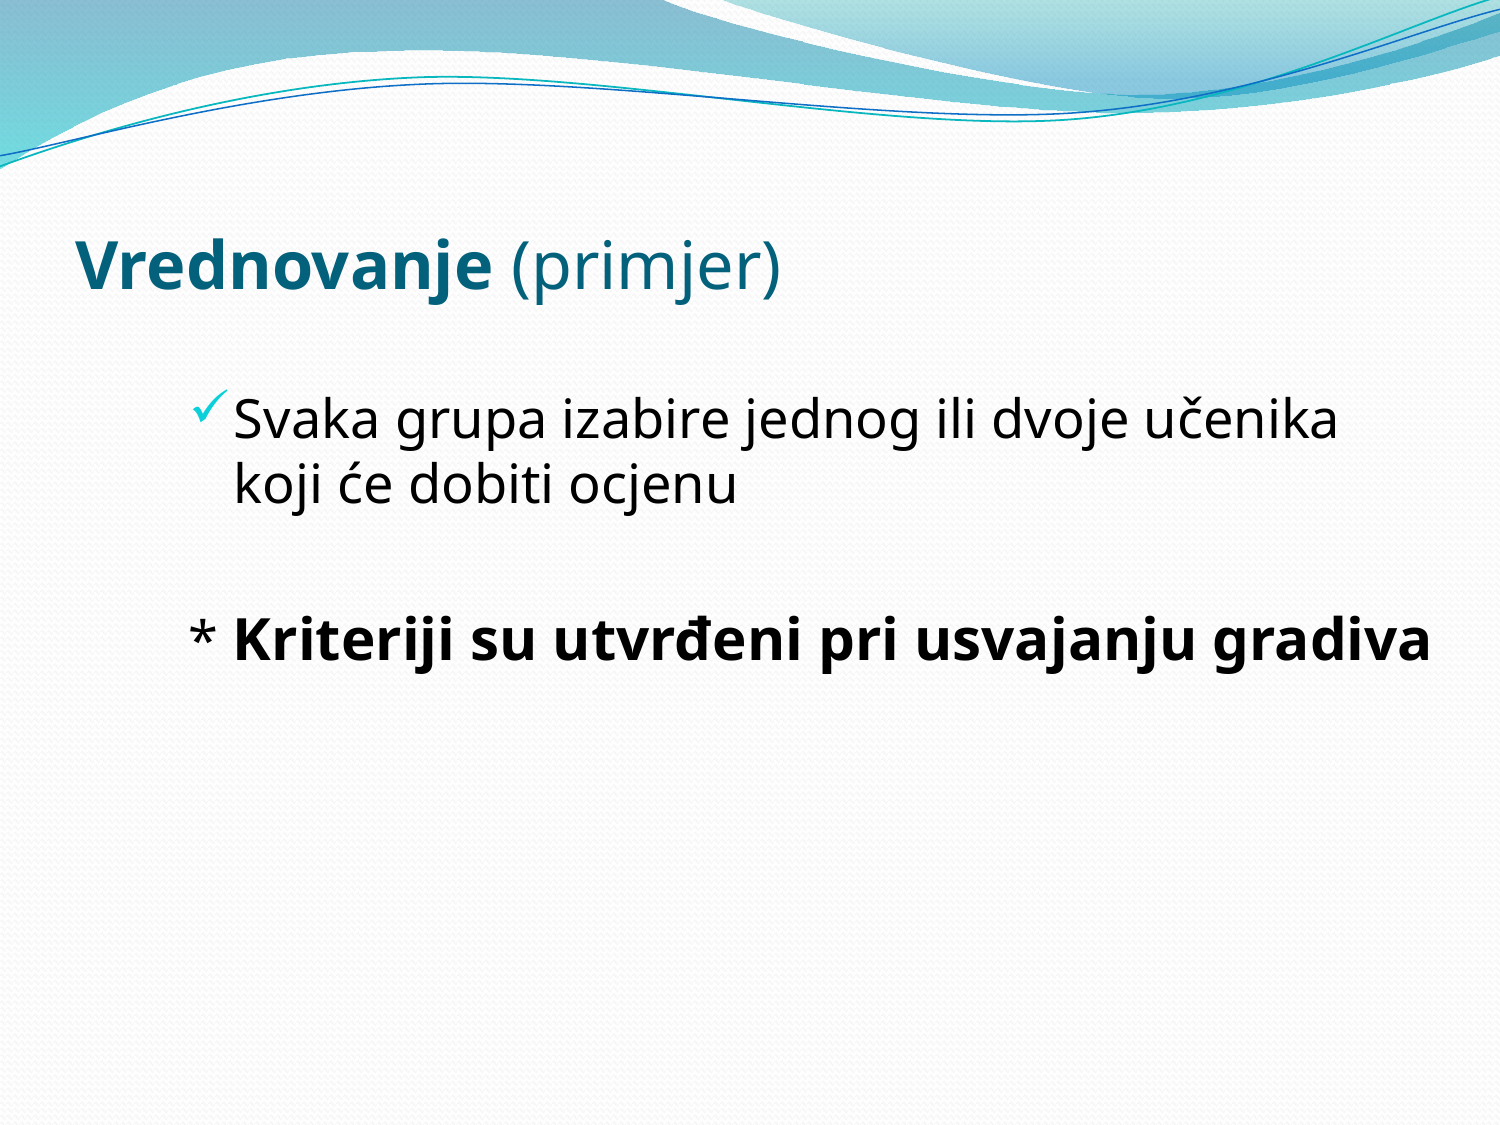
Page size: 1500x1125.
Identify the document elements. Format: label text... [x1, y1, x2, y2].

title Vrednovanje (primjer) [75, 115, 1425, 303]
list Svaka grupa izabire jednog ili dvoje učenika koji će dobiti ocjenu * Kriteriji su utvrđeni pri usvajanju gradiva [174, 377, 1449, 965]
